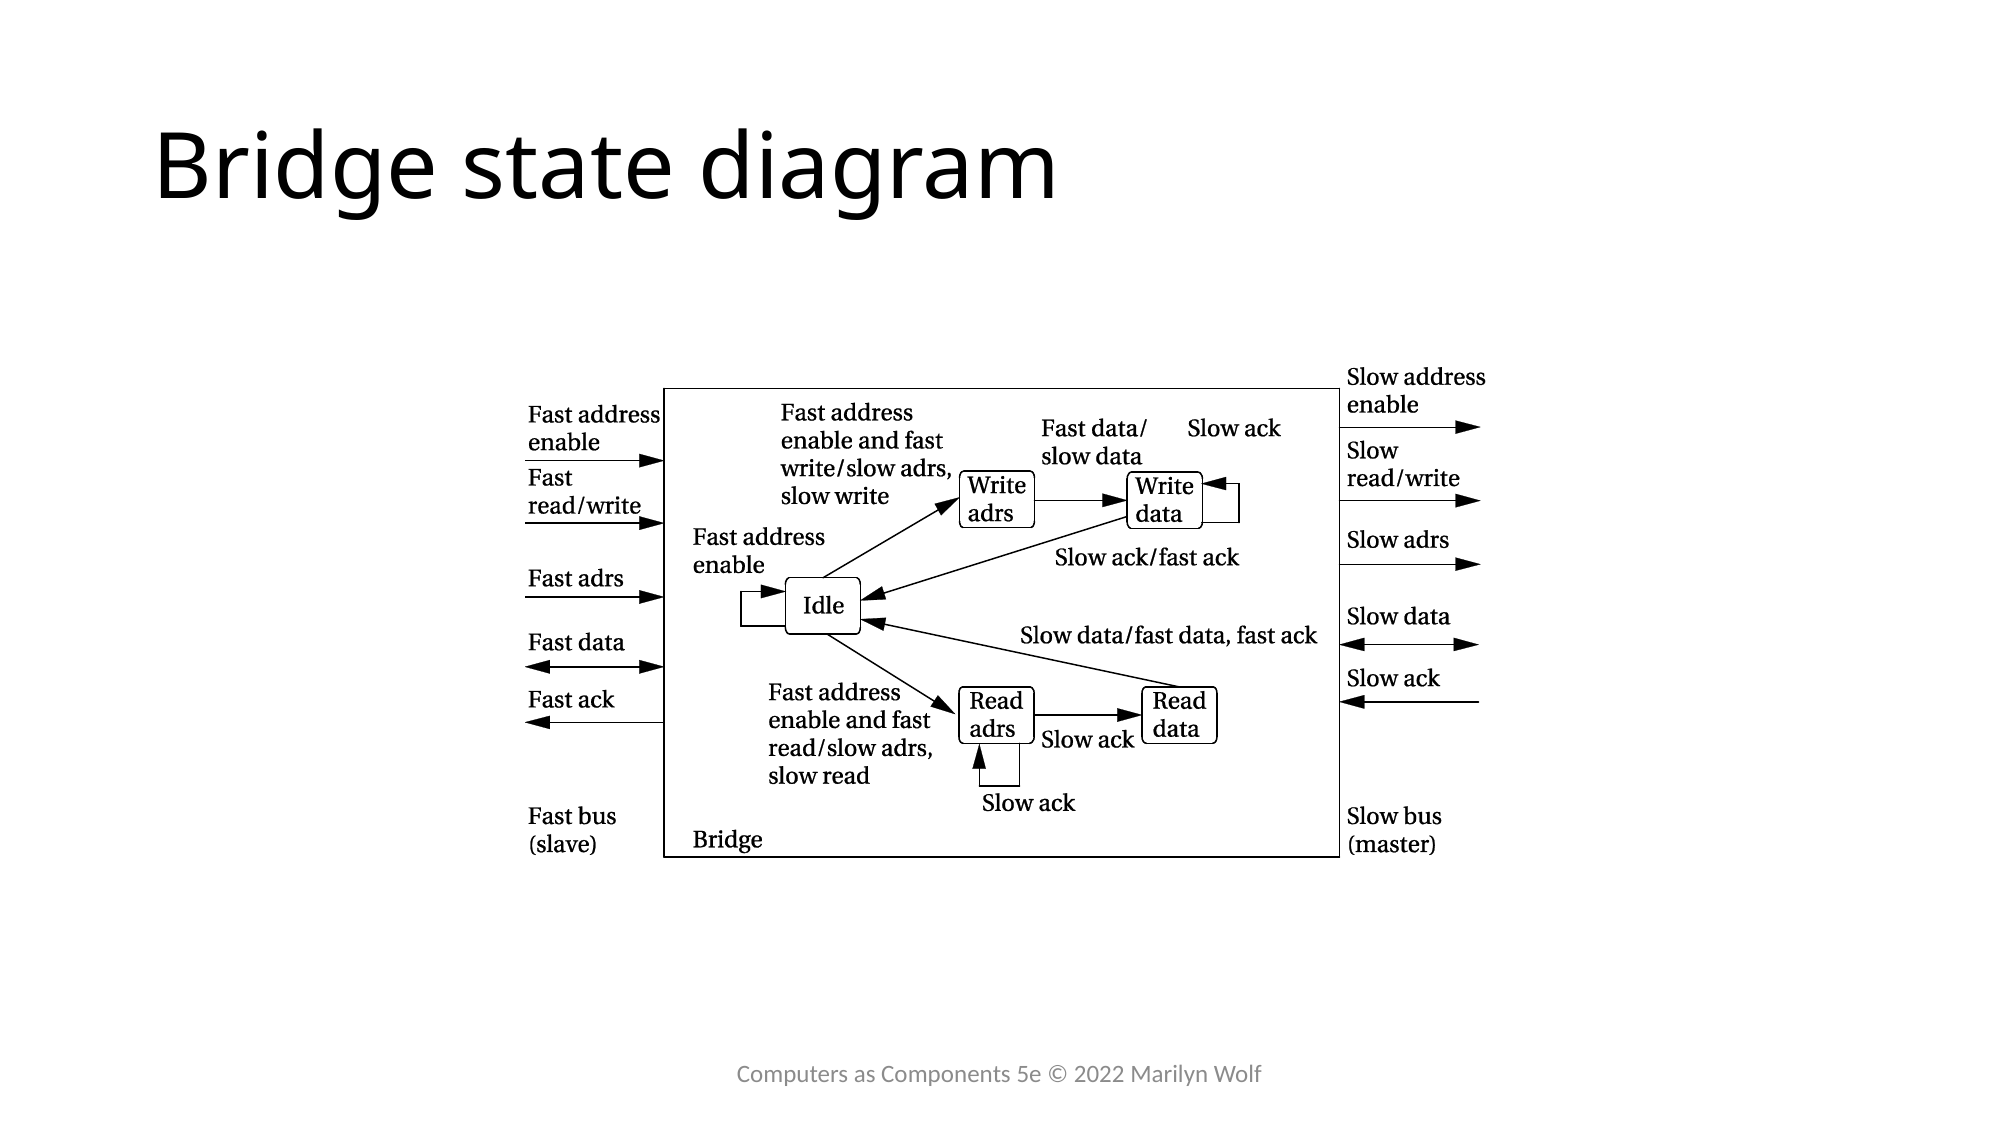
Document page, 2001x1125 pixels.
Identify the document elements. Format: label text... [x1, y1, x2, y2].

picture [524, 362, 1487, 858]
title Bridge state diagram [137, 59, 1863, 278]
footer Computers as Components 5e © 2022 Marilyn Wolf [662, 1042, 1338, 1103]
